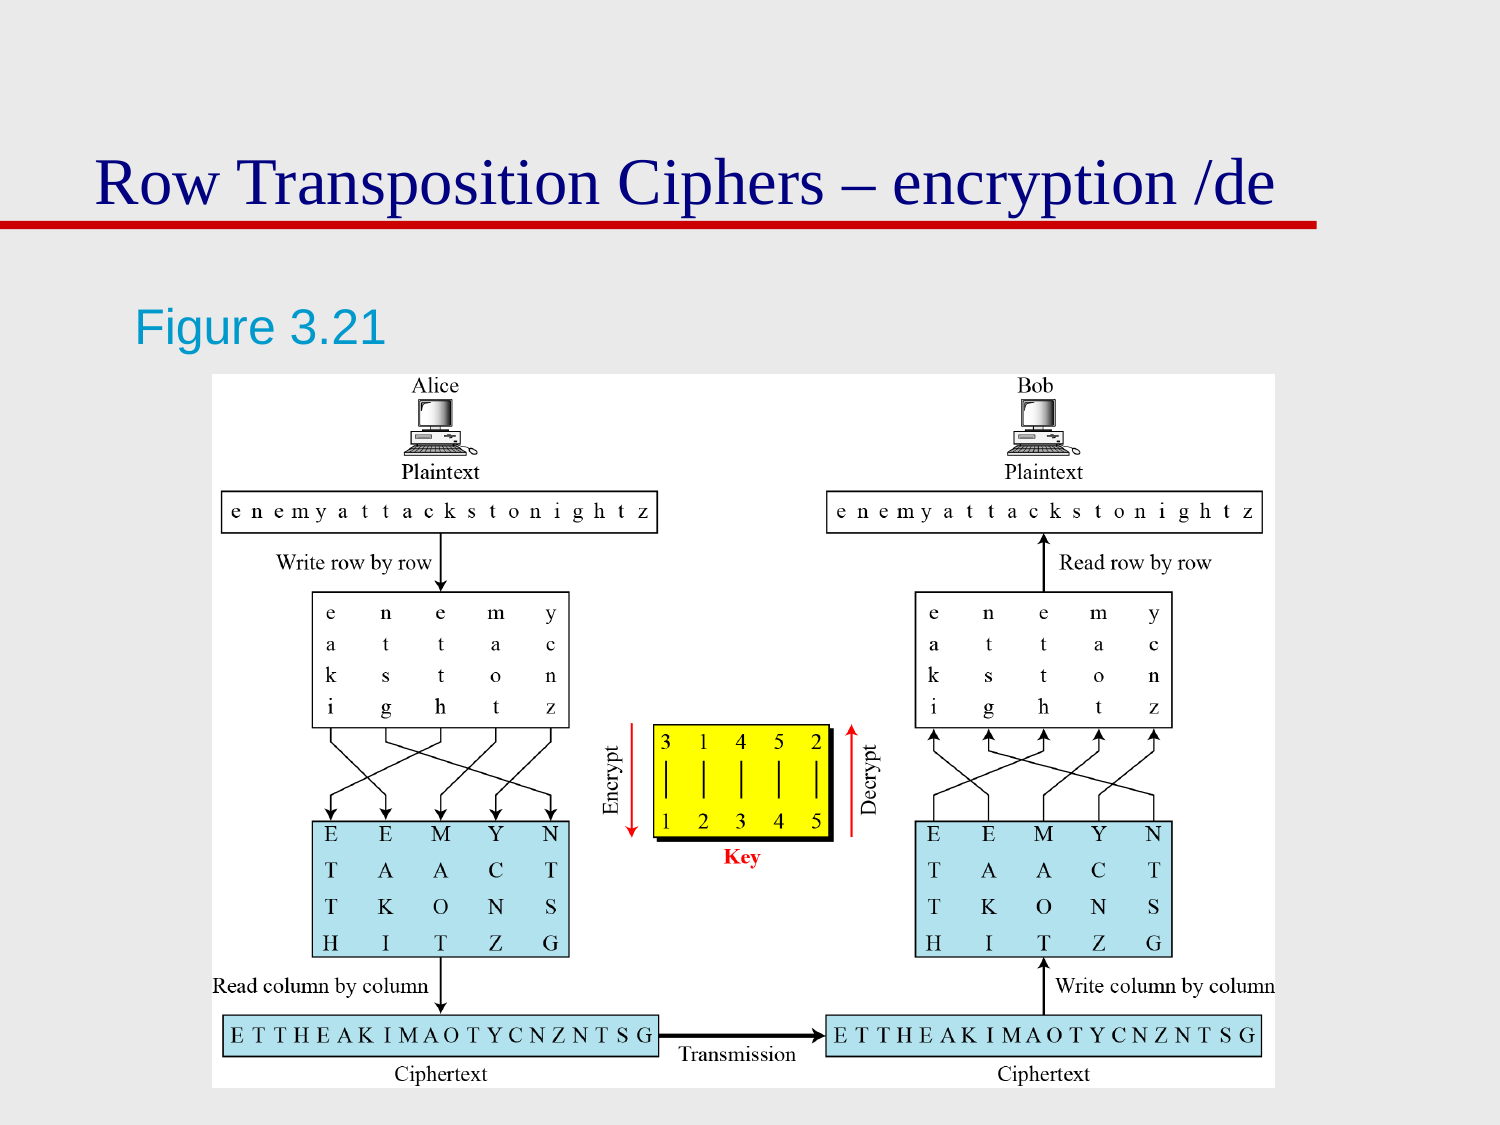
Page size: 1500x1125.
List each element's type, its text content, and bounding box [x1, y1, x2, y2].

title Row Transposition Ciphers – encryption /de [62, 43, 1338, 226]
text_box Figure 3.21 [119, 287, 416, 363]
picture [212, 374, 1275, 1088]
